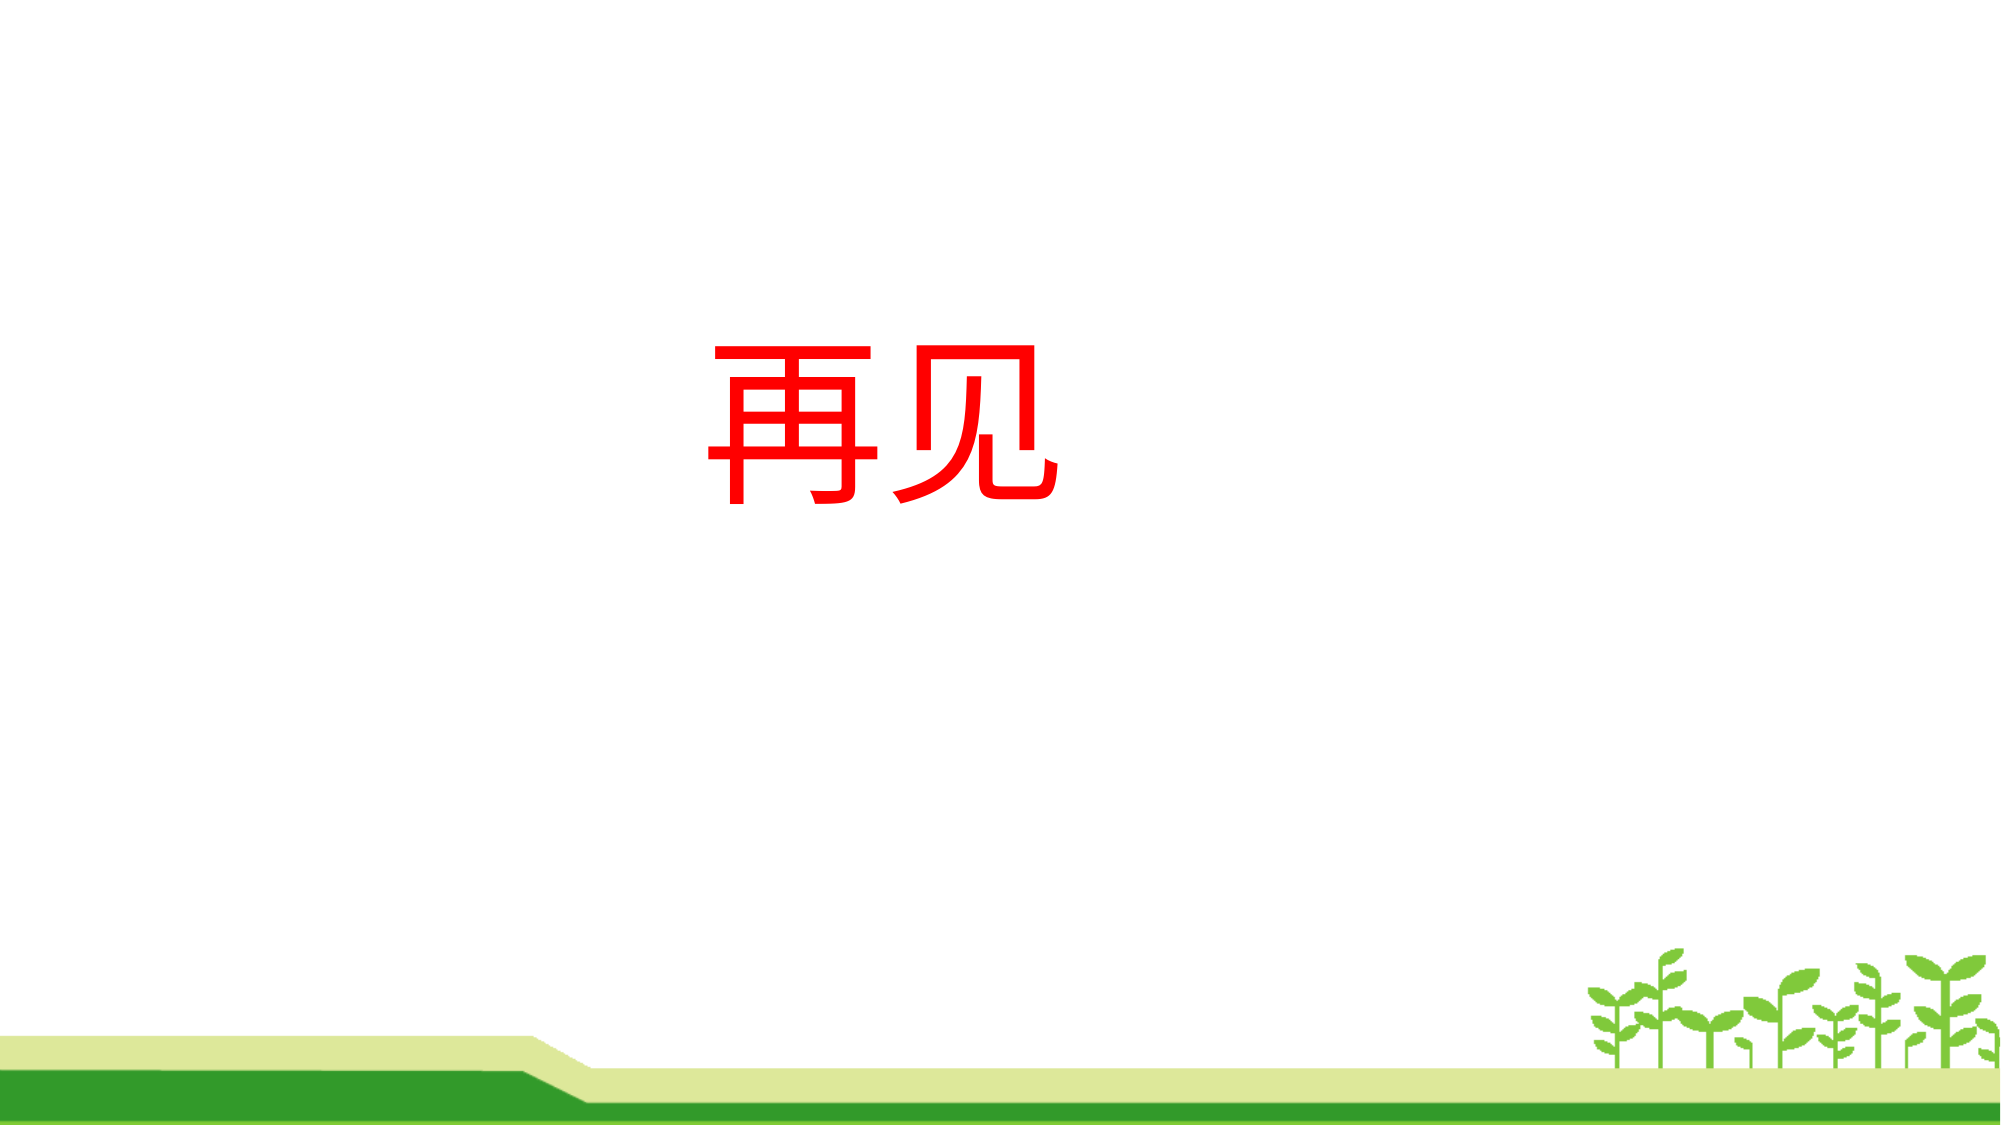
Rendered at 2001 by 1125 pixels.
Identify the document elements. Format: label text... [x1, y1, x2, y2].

picture [0, 0, 2001, 1125]
text_box 再见 [686, 298, 1457, 534]
